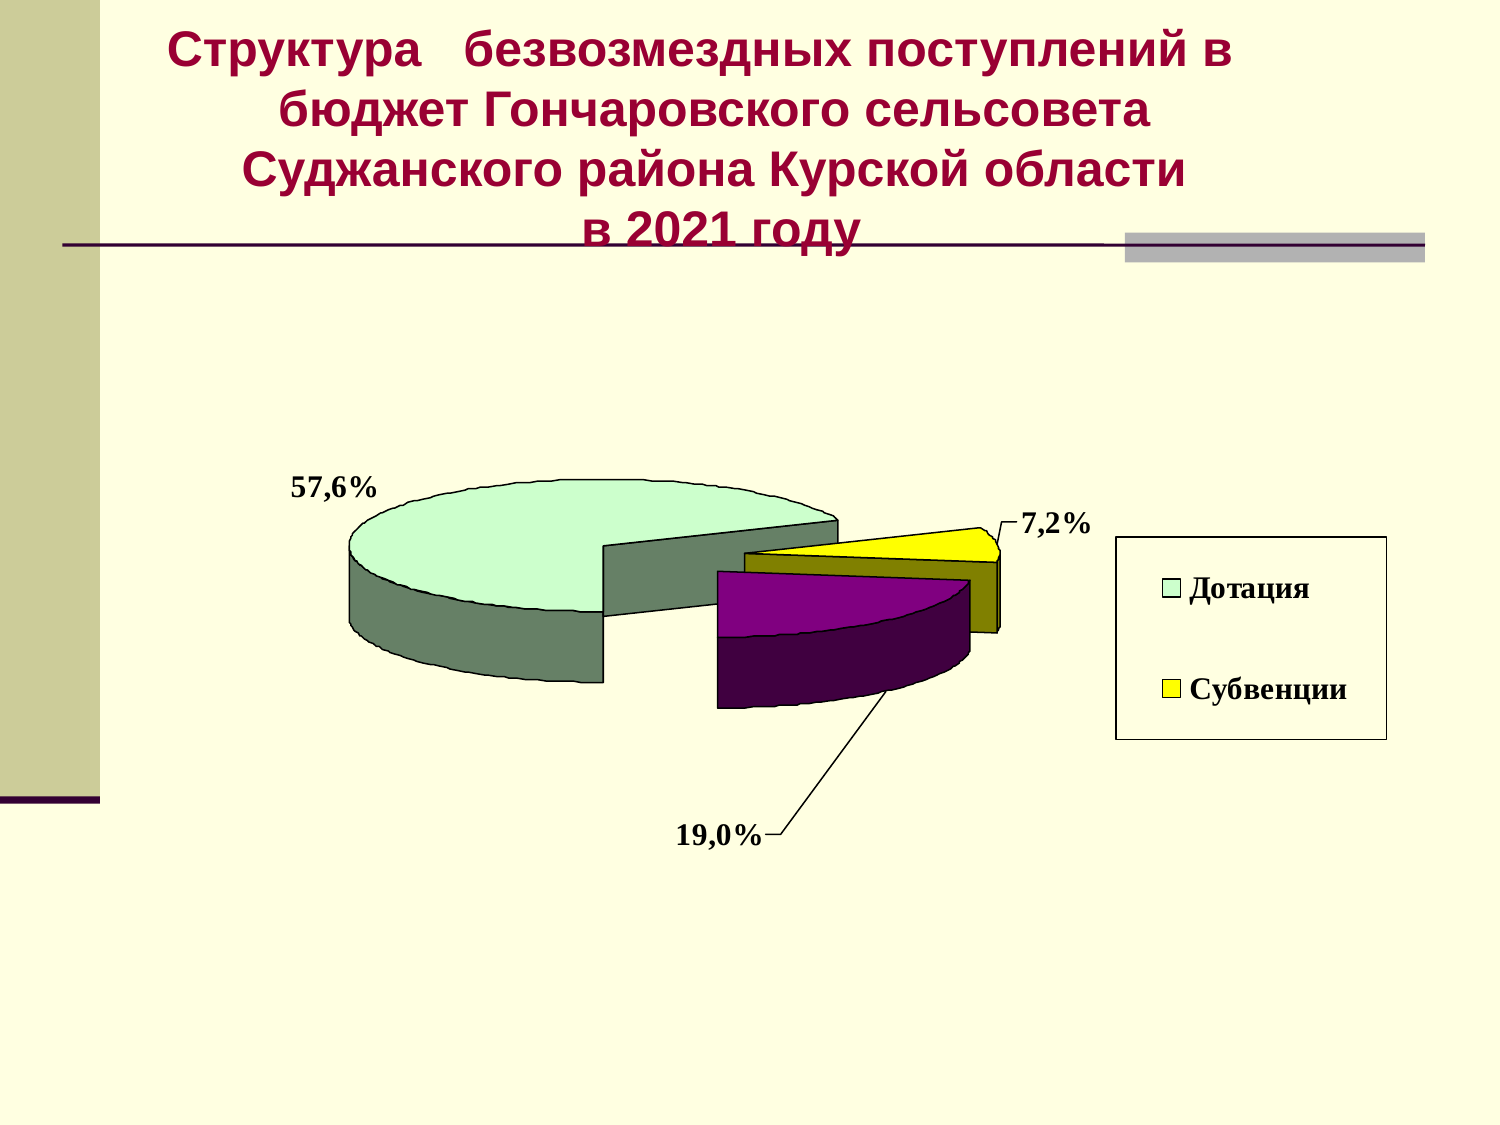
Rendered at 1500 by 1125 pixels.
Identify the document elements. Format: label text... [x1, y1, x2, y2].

title Структура безвозмездных поступлений в бюджет Гончаровского сельсовета Суджанского района Курской области в 2021 году [111, 42, 1317, 231]
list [106, 282, 1417, 1032]
